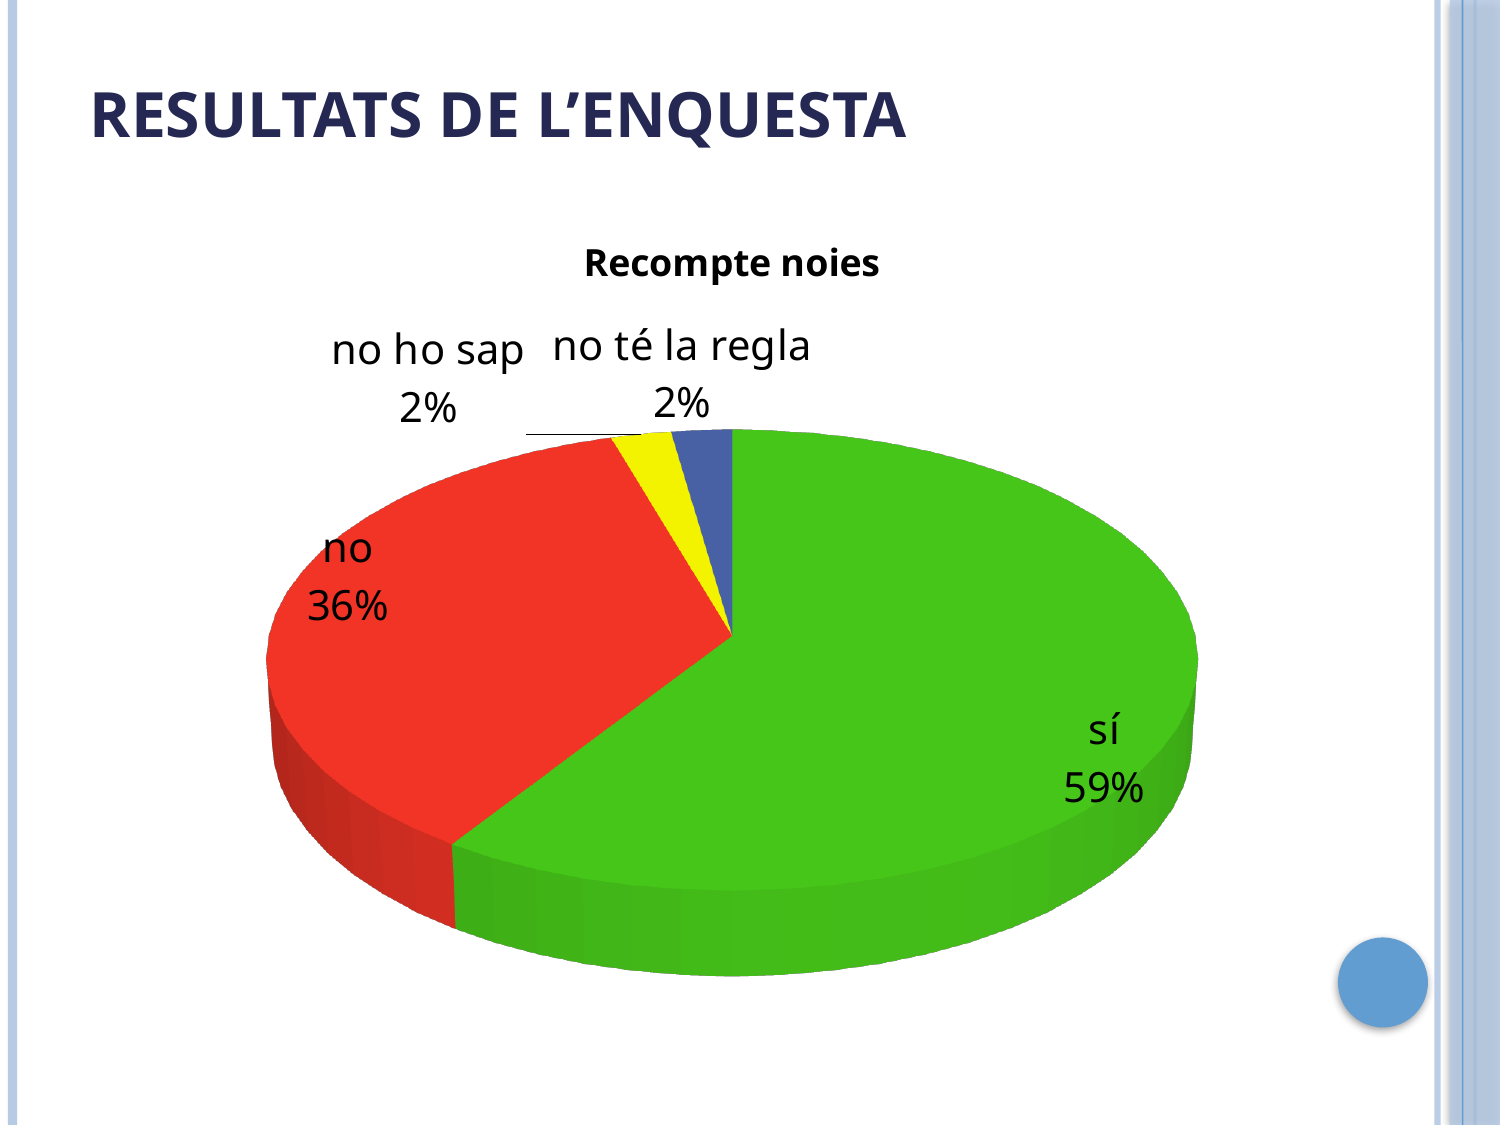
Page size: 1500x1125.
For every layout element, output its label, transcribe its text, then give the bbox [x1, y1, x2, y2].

title Resultats de l’enquesta [75, 45, 1300, 205]
chart [81, 200, 1383, 993]
